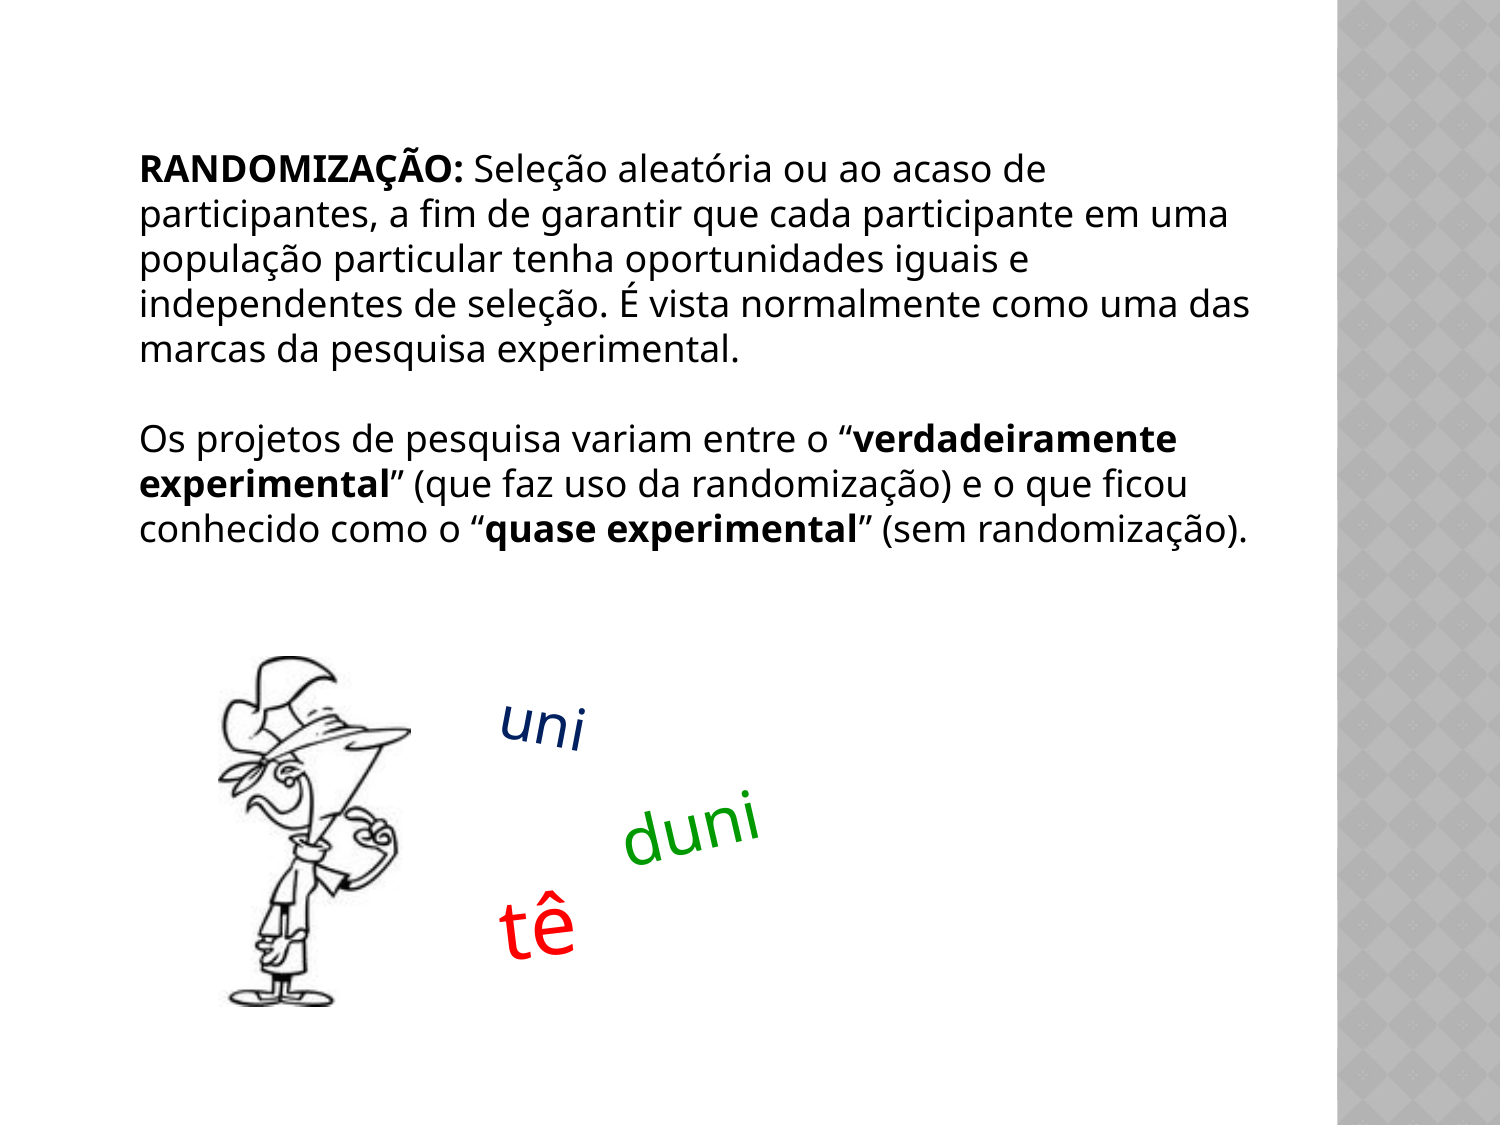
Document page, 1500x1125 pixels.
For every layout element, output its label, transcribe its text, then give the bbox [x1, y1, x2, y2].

picture [218, 656, 411, 1008]
text_box tê [478, 857, 620, 988]
text_box uni [478, 668, 715, 786]
text_box RANDOMIZAÇÃO: Seleção aleatória ou ao acaso de participantes, a fim de garantir que cada participante em uma população particular tenha oportunidades iguais e independentes de seleção. É vista normalmente como uma das marcas da pesquisa experimental. Os projetos de pesquisa variam entre o “verdadeiramente experimental” (que faz uso da randomização) e o que ficou conhecido como o “quase experimental” (sem randomização). [123, 137, 1294, 602]
text_box duni [596, 751, 825, 892]
